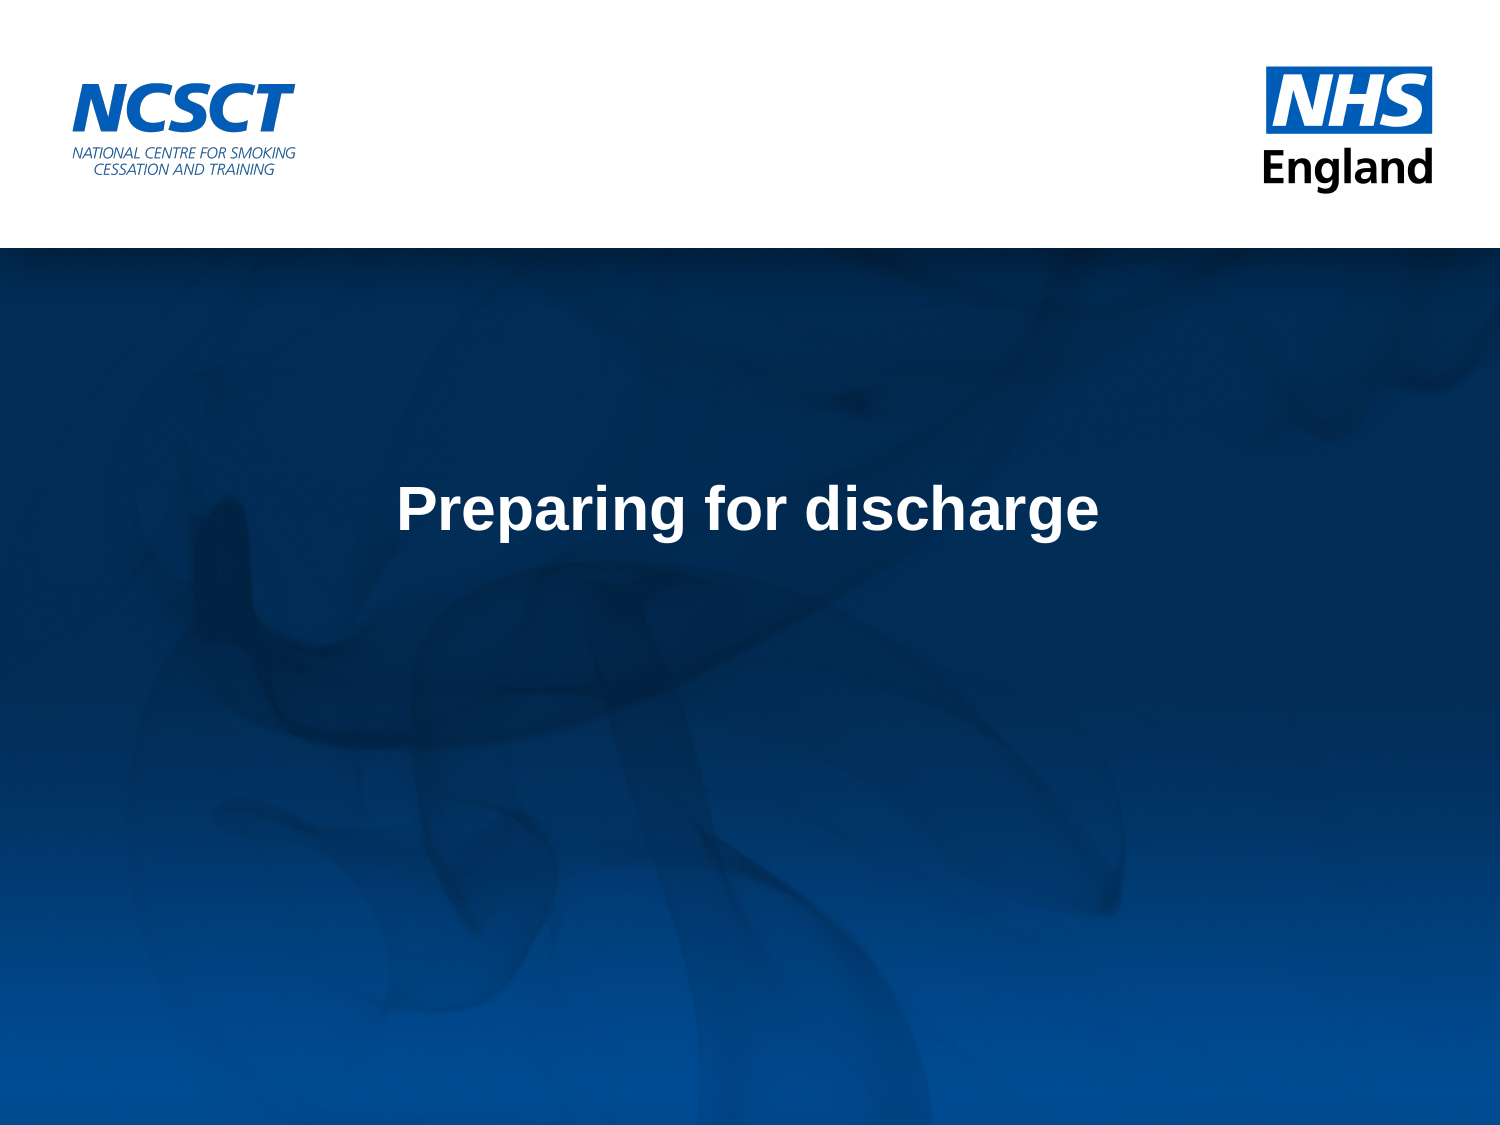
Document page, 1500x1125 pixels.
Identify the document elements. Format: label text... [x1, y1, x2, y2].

picture [63, 76, 305, 182]
picture [0, 248, 1500, 1125]
picture [1259, 63, 1437, 197]
list Preparing for discharge [159, 452, 1338, 1031]
